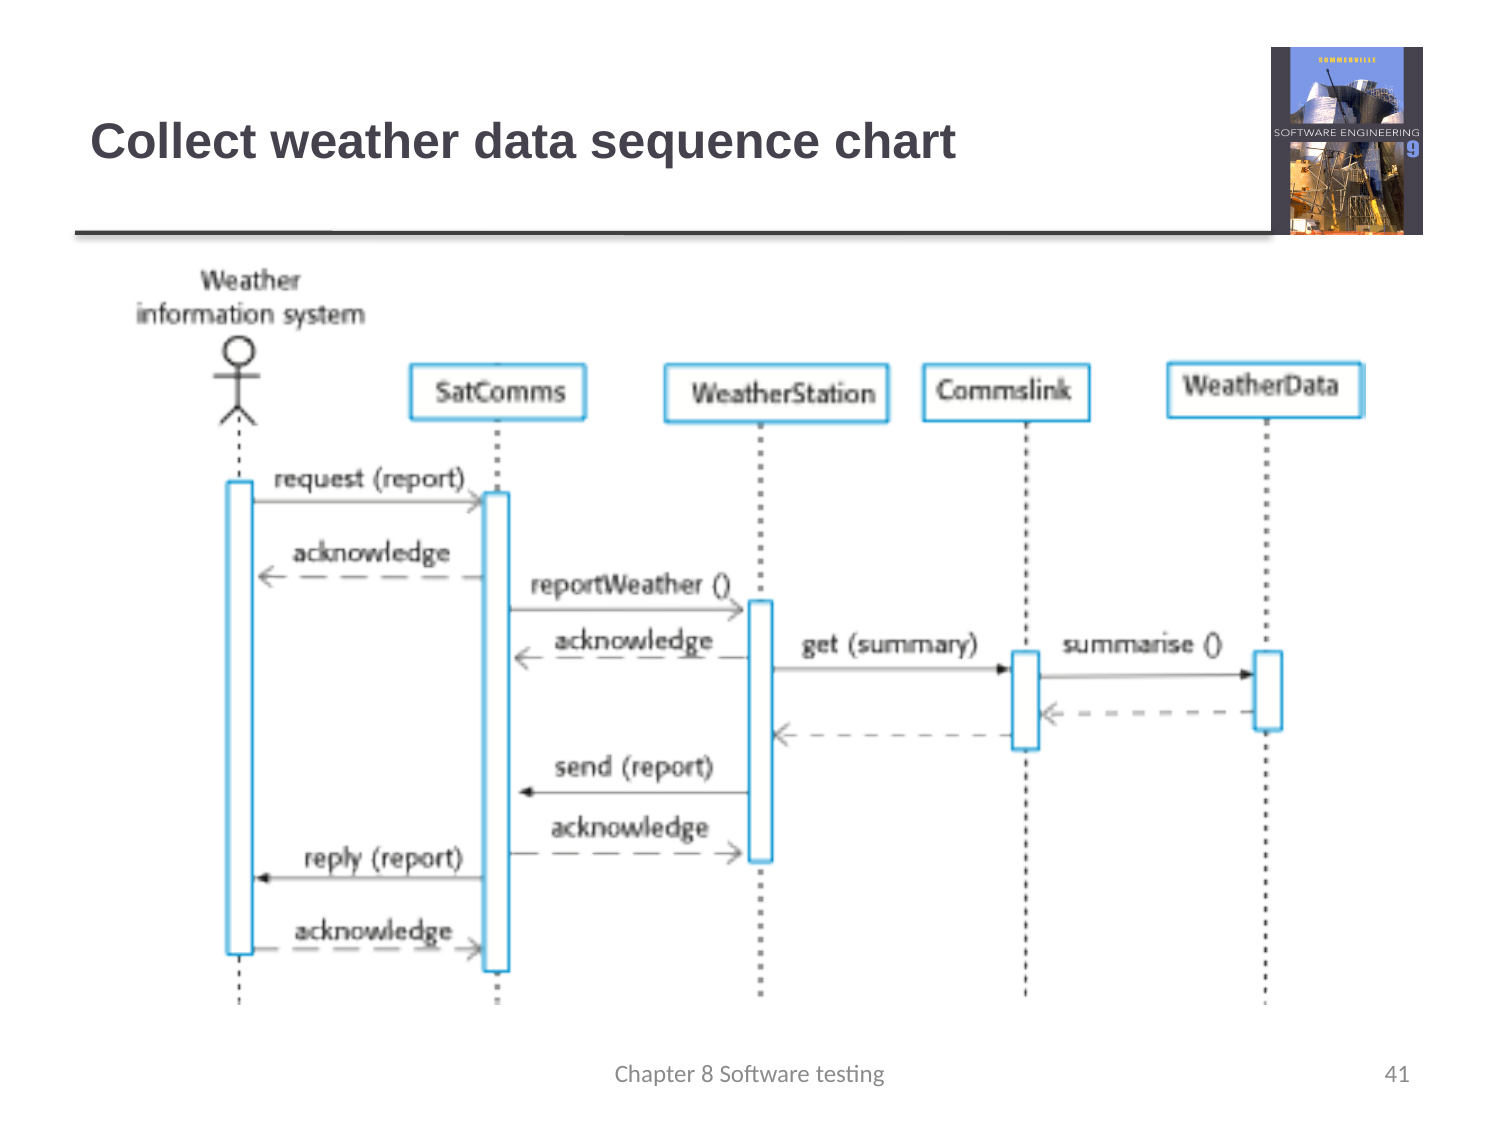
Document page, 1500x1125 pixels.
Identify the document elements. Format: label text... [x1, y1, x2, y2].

title Collect weather data sequence chart [74, 44, 1272, 233]
footer Chapter 8 Software testing [512, 1042, 988, 1103]
slide_number 41 [1074, 1042, 1425, 1103]
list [74, 262, 1426, 1006]
picture [1272, 47, 1423, 235]
